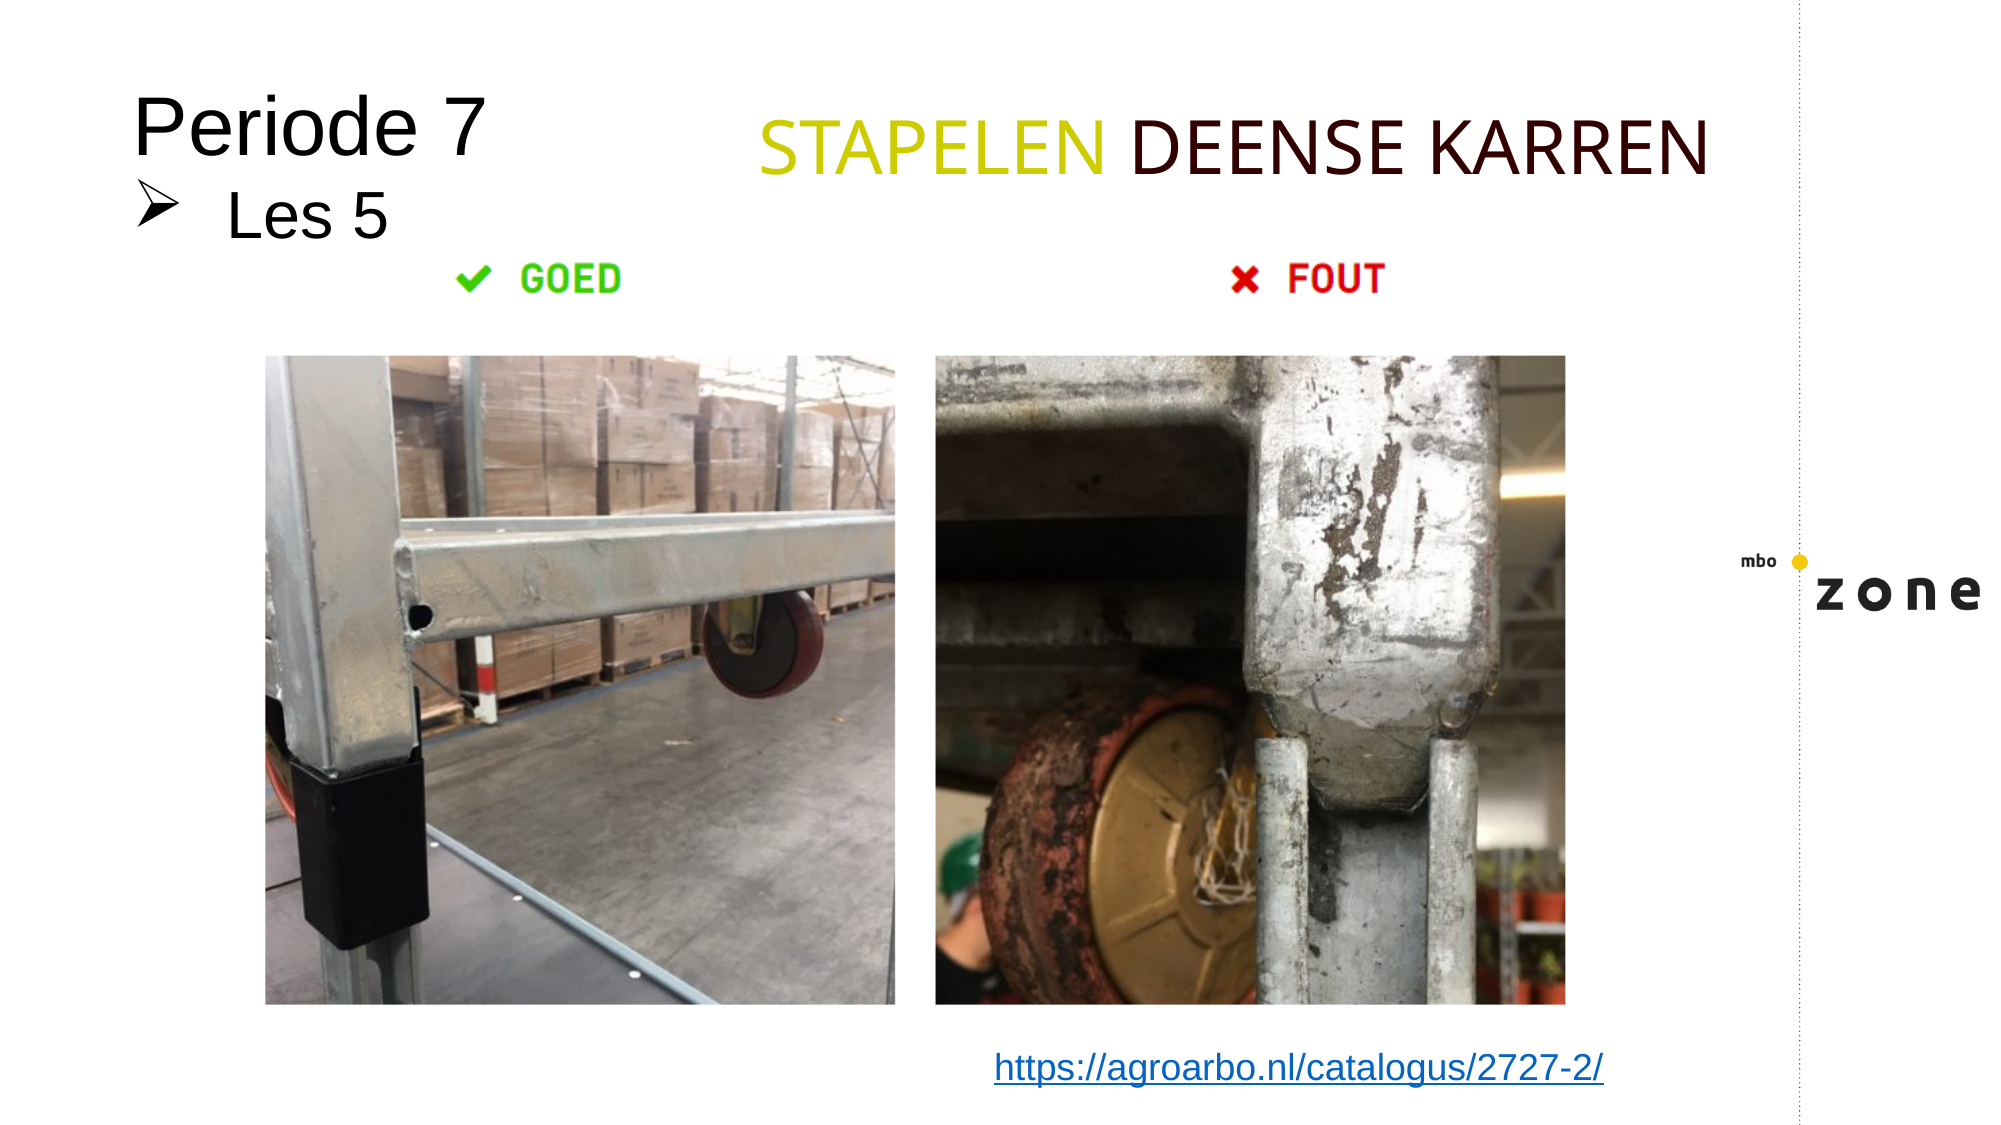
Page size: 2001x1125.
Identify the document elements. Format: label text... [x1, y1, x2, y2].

picture [1596, 0, 2001, 1125]
picture [256, 341, 1579, 1017]
text_box https://agroarbo.nl/catalogus/2727-2/ [979, 1035, 1619, 1096]
picture [442, 250, 1393, 306]
text_box Periode 7 Les 5 [117, 64, 528, 259]
text_box STAPELEN DEENSE KARREN [743, 92, 1729, 198]
